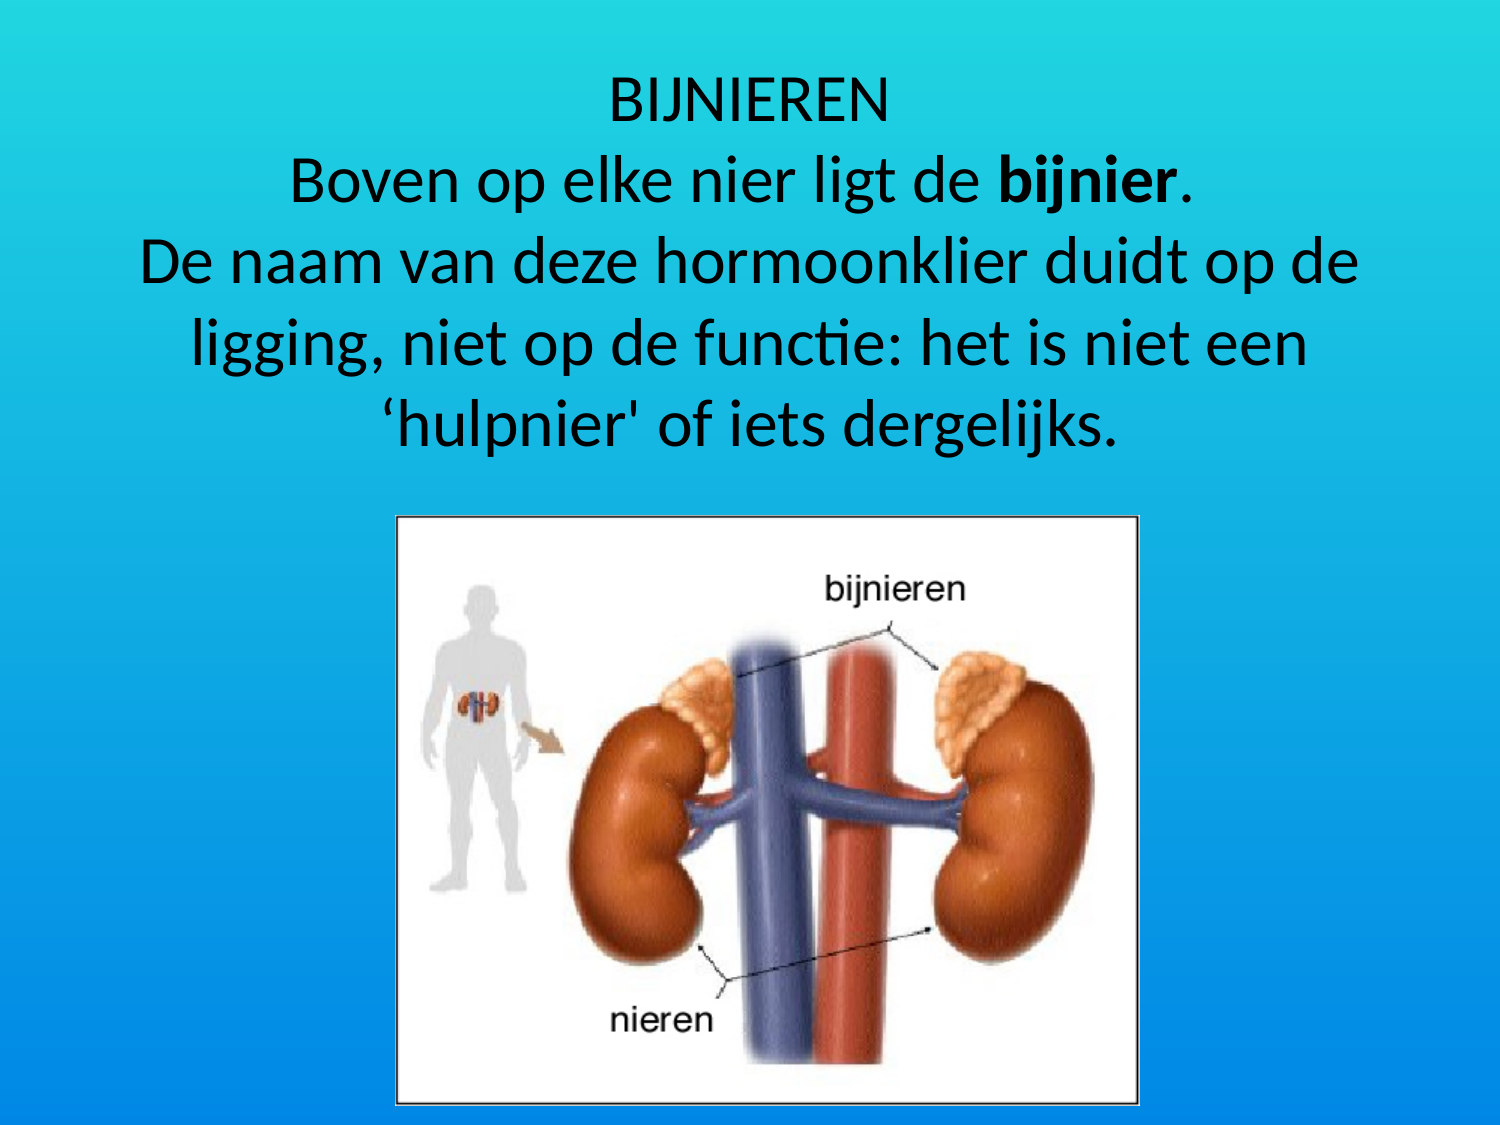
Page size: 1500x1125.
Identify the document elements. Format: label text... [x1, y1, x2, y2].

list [395, 514, 1140, 1106]
title BIJNIEREN Boven op elke nier ligt de bijnier. De naam van deze hormoonklier duidt op de ligging, niet op de functie: het is niet een ‘hulpnier' of iets dergelijks. [75, 45, 1425, 468]
